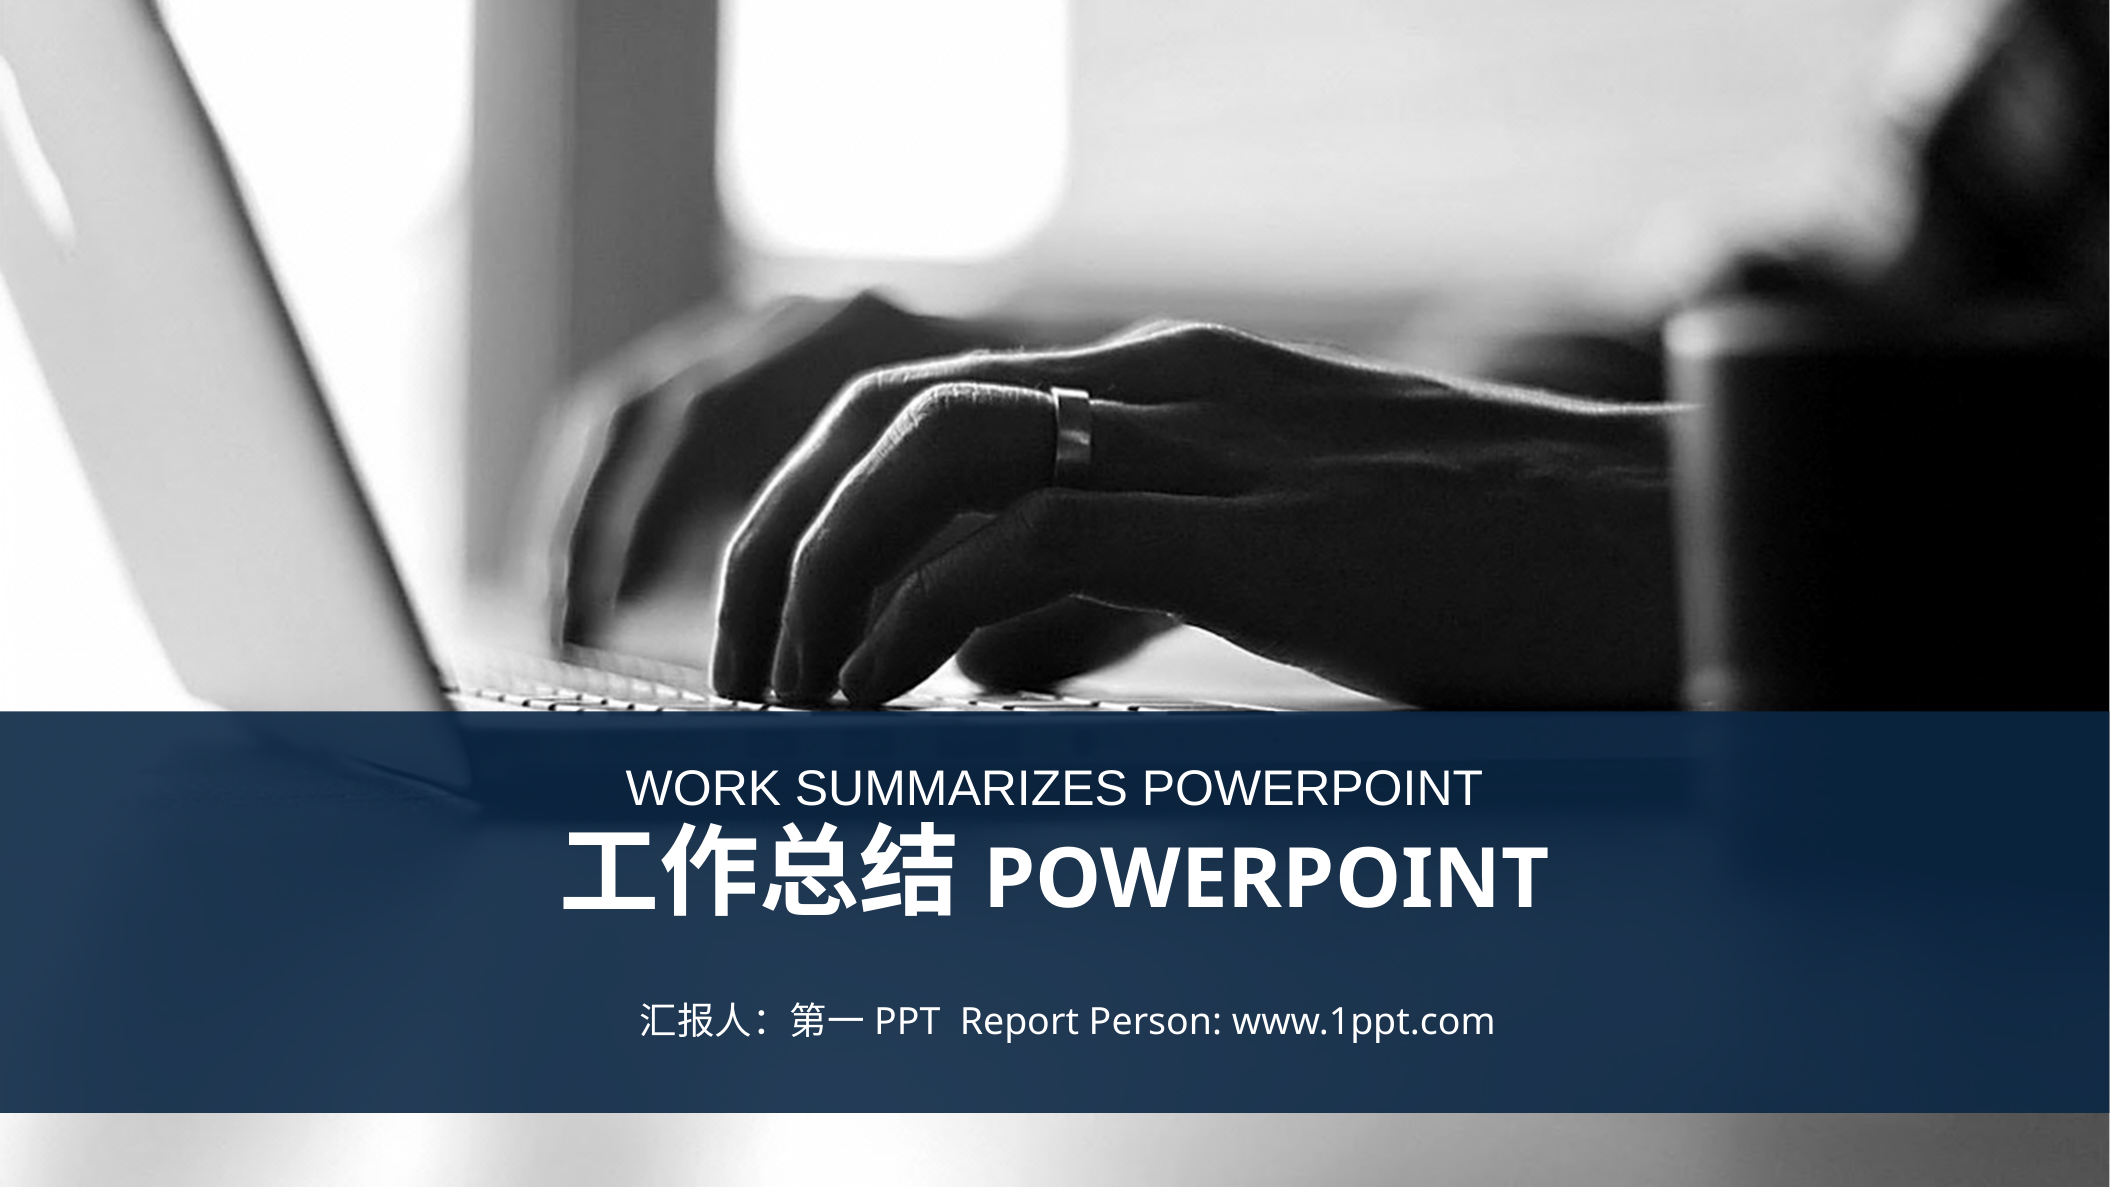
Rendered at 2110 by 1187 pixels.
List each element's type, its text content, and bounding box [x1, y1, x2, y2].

text_box 汇报人：第一PPT Report Person: www.1ppt.com [537, 996, 1599, 1042]
text_box [0, 1114, 2110, 1187]
text_box [0, 710, 2110, 1114]
text_box [0, 0, 2110, 710]
text_box 工作总结POWERPOINT [521, 807, 1589, 928]
text_box WORK SUMMARIZES POWERPOINT [568, 755, 1541, 807]
